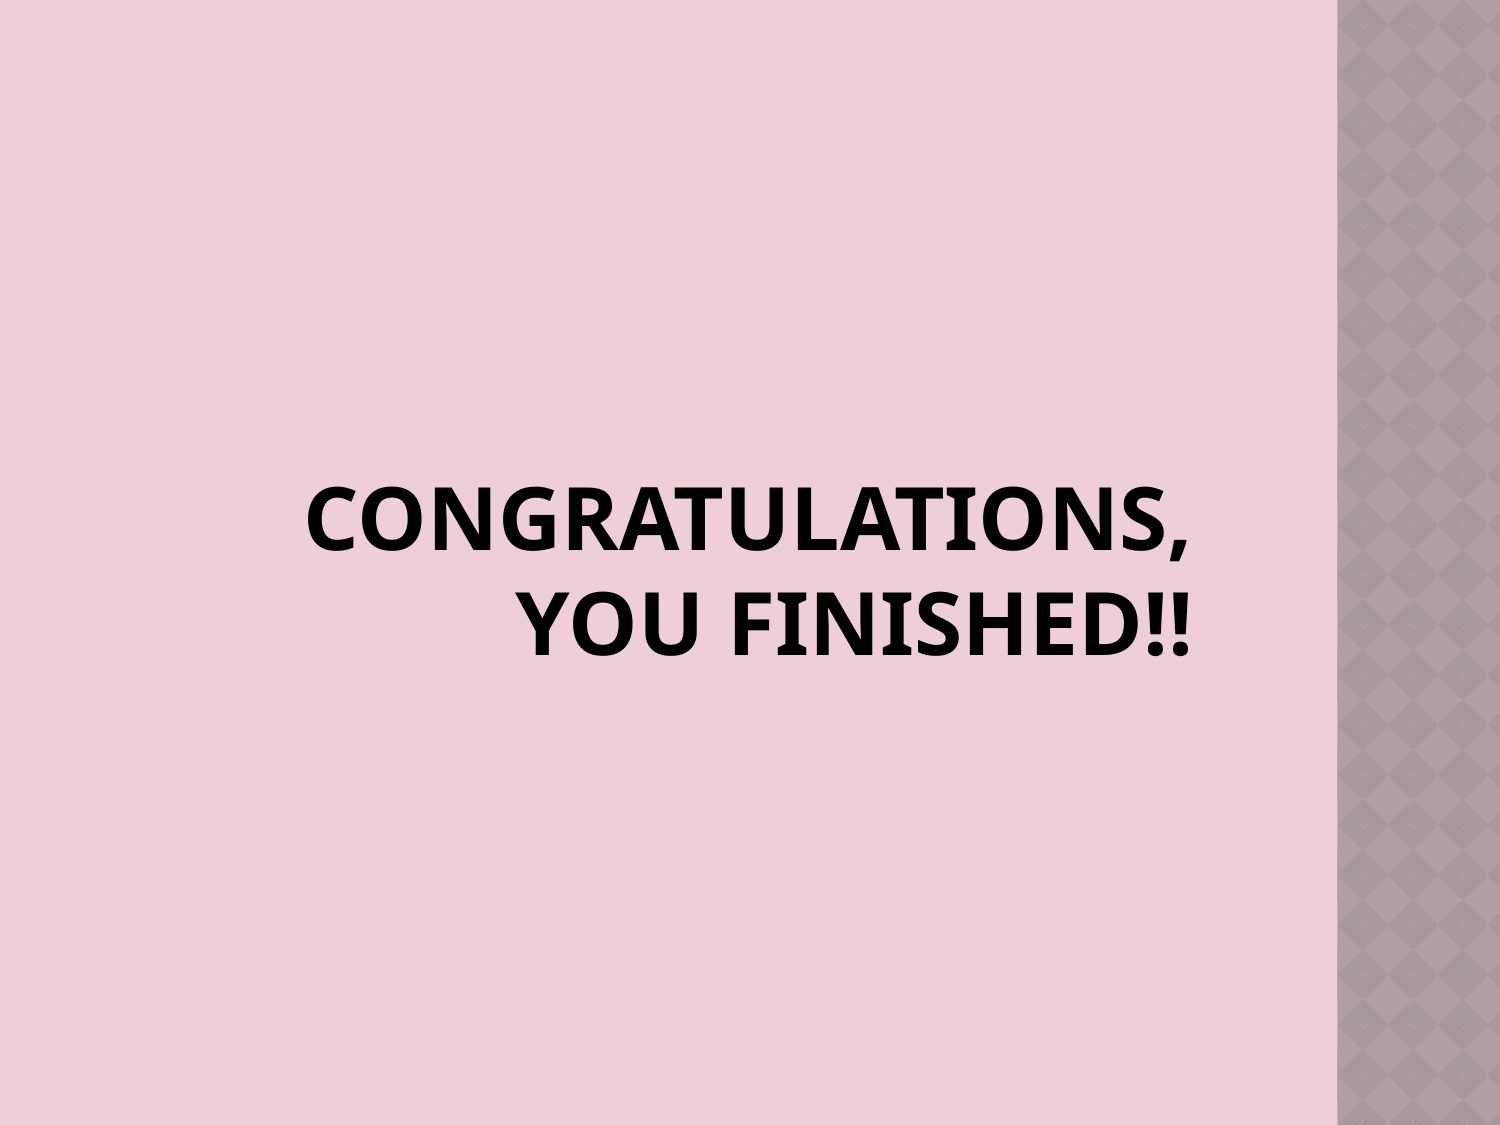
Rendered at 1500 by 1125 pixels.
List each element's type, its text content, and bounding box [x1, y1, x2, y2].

title Congratulations, You finished!! [174, 462, 1202, 687]
